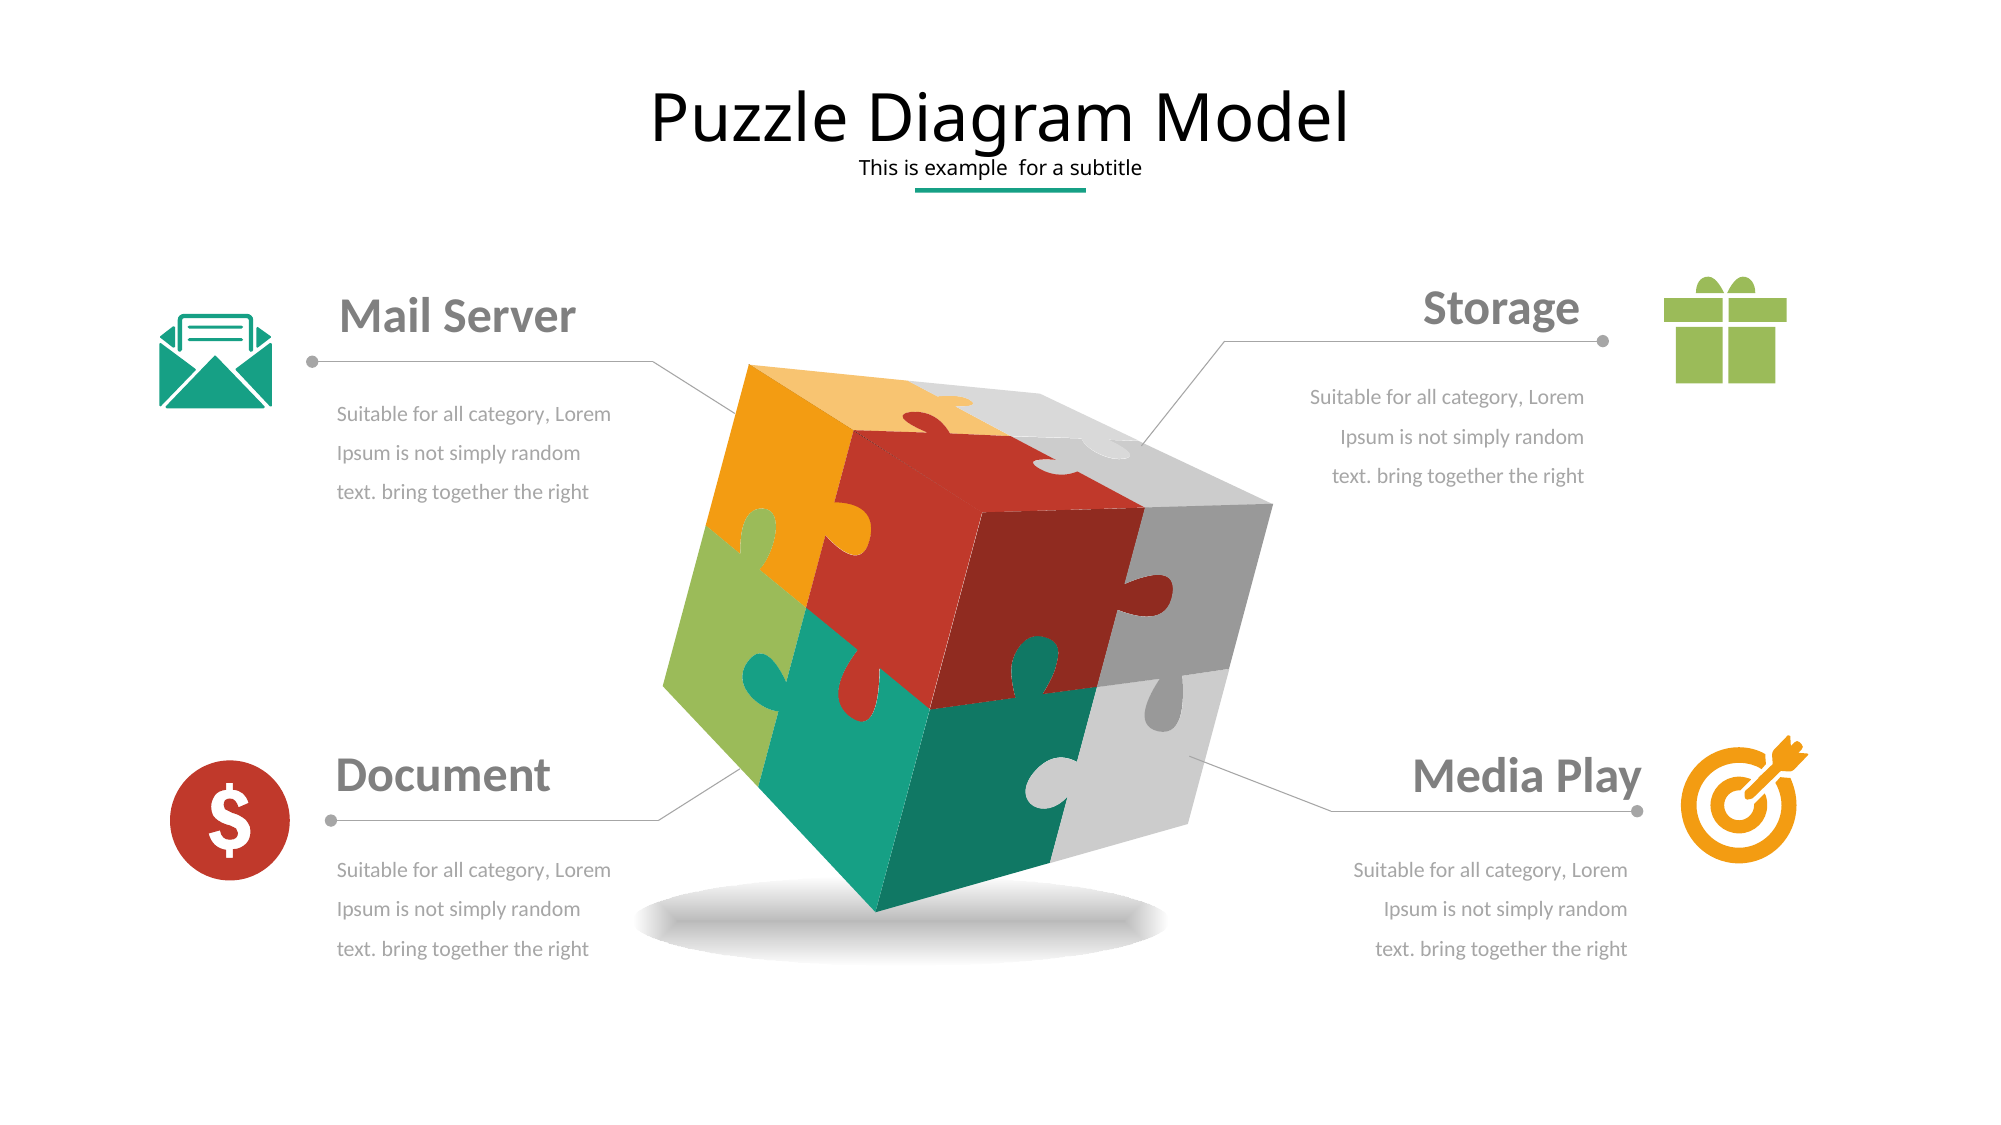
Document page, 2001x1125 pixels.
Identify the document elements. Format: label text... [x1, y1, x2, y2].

text_box Suitable for all category, Lorem Ipsum is not simply random text. bring together the right [322, 414, 630, 512]
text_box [312, 361, 735, 414]
text_box [914, 189, 1087, 194]
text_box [1081, 341, 1603, 439]
text_box Document [320, 734, 567, 809]
text_box Suitable for all category, Lorem Ipsum is not simply random text. bring together the right [322, 835, 630, 968]
text_box Suitable for all category, Lorem Ipsum is not simply random text. bring together the right [1291, 439, 1600, 496]
text_box [170, 760, 290, 881]
text_box Storage [1408, 266, 1596, 341]
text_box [1664, 276, 1787, 384]
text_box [1680, 735, 1810, 864]
text_box Media Play [1397, 735, 1658, 811]
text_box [330, 768, 741, 821]
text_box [535, 74, 1466, 189]
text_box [1189, 756, 1638, 812]
text_box Mail Server [324, 275, 592, 351]
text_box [159, 313, 272, 409]
text_box Suitable for all category, Lorem Ipsum is not simply random text. bring together the right [1335, 835, 1643, 968]
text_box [632, 372, 1276, 966]
